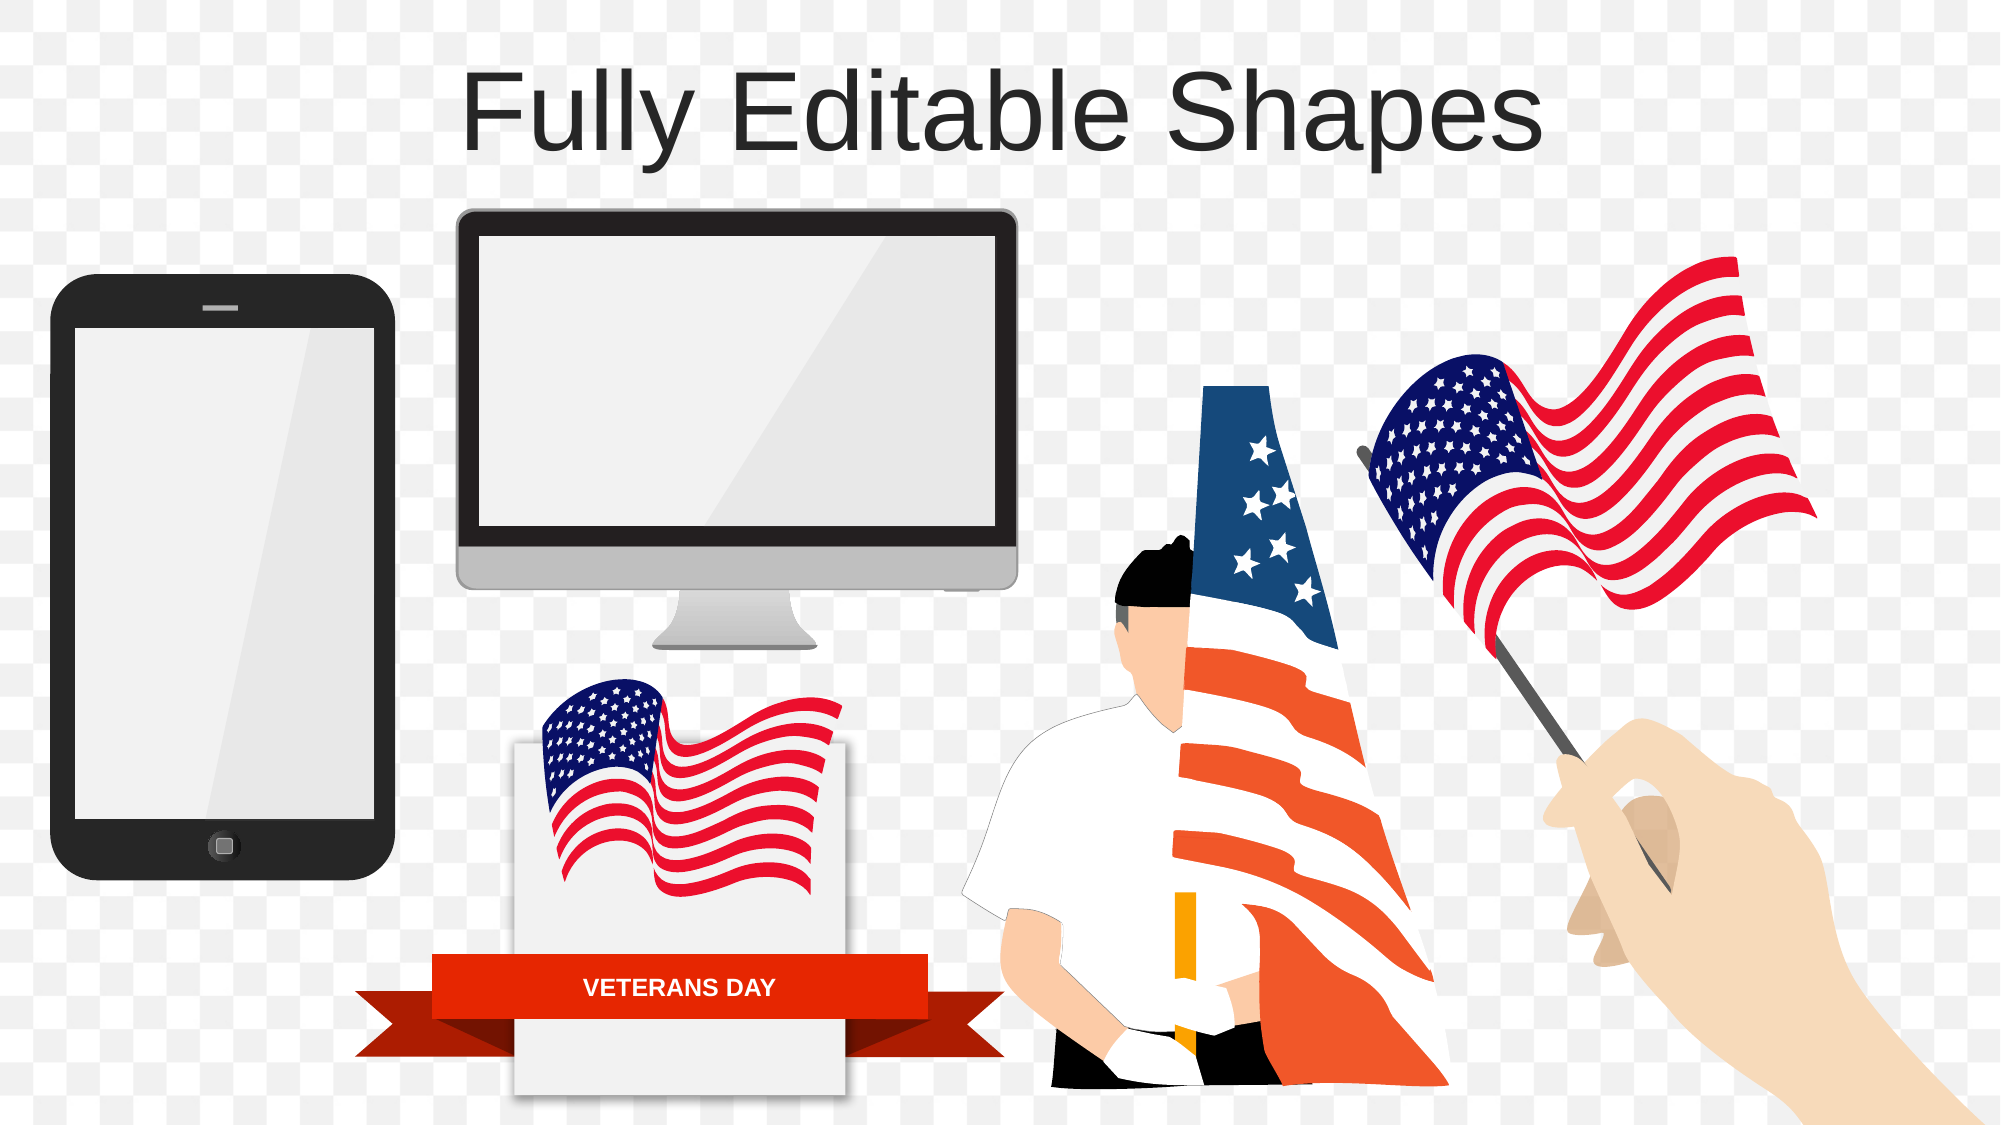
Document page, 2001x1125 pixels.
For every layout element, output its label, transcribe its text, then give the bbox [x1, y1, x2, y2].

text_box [1377, 274, 1963, 1125]
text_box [453, 205, 1021, 653]
picture [0, 0, 2001, 1125]
list Fully Editable Shapes [53, 54, 1952, 174]
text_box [961, 386, 1377, 1090]
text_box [354, 679, 1006, 1096]
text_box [50, 274, 395, 881]
